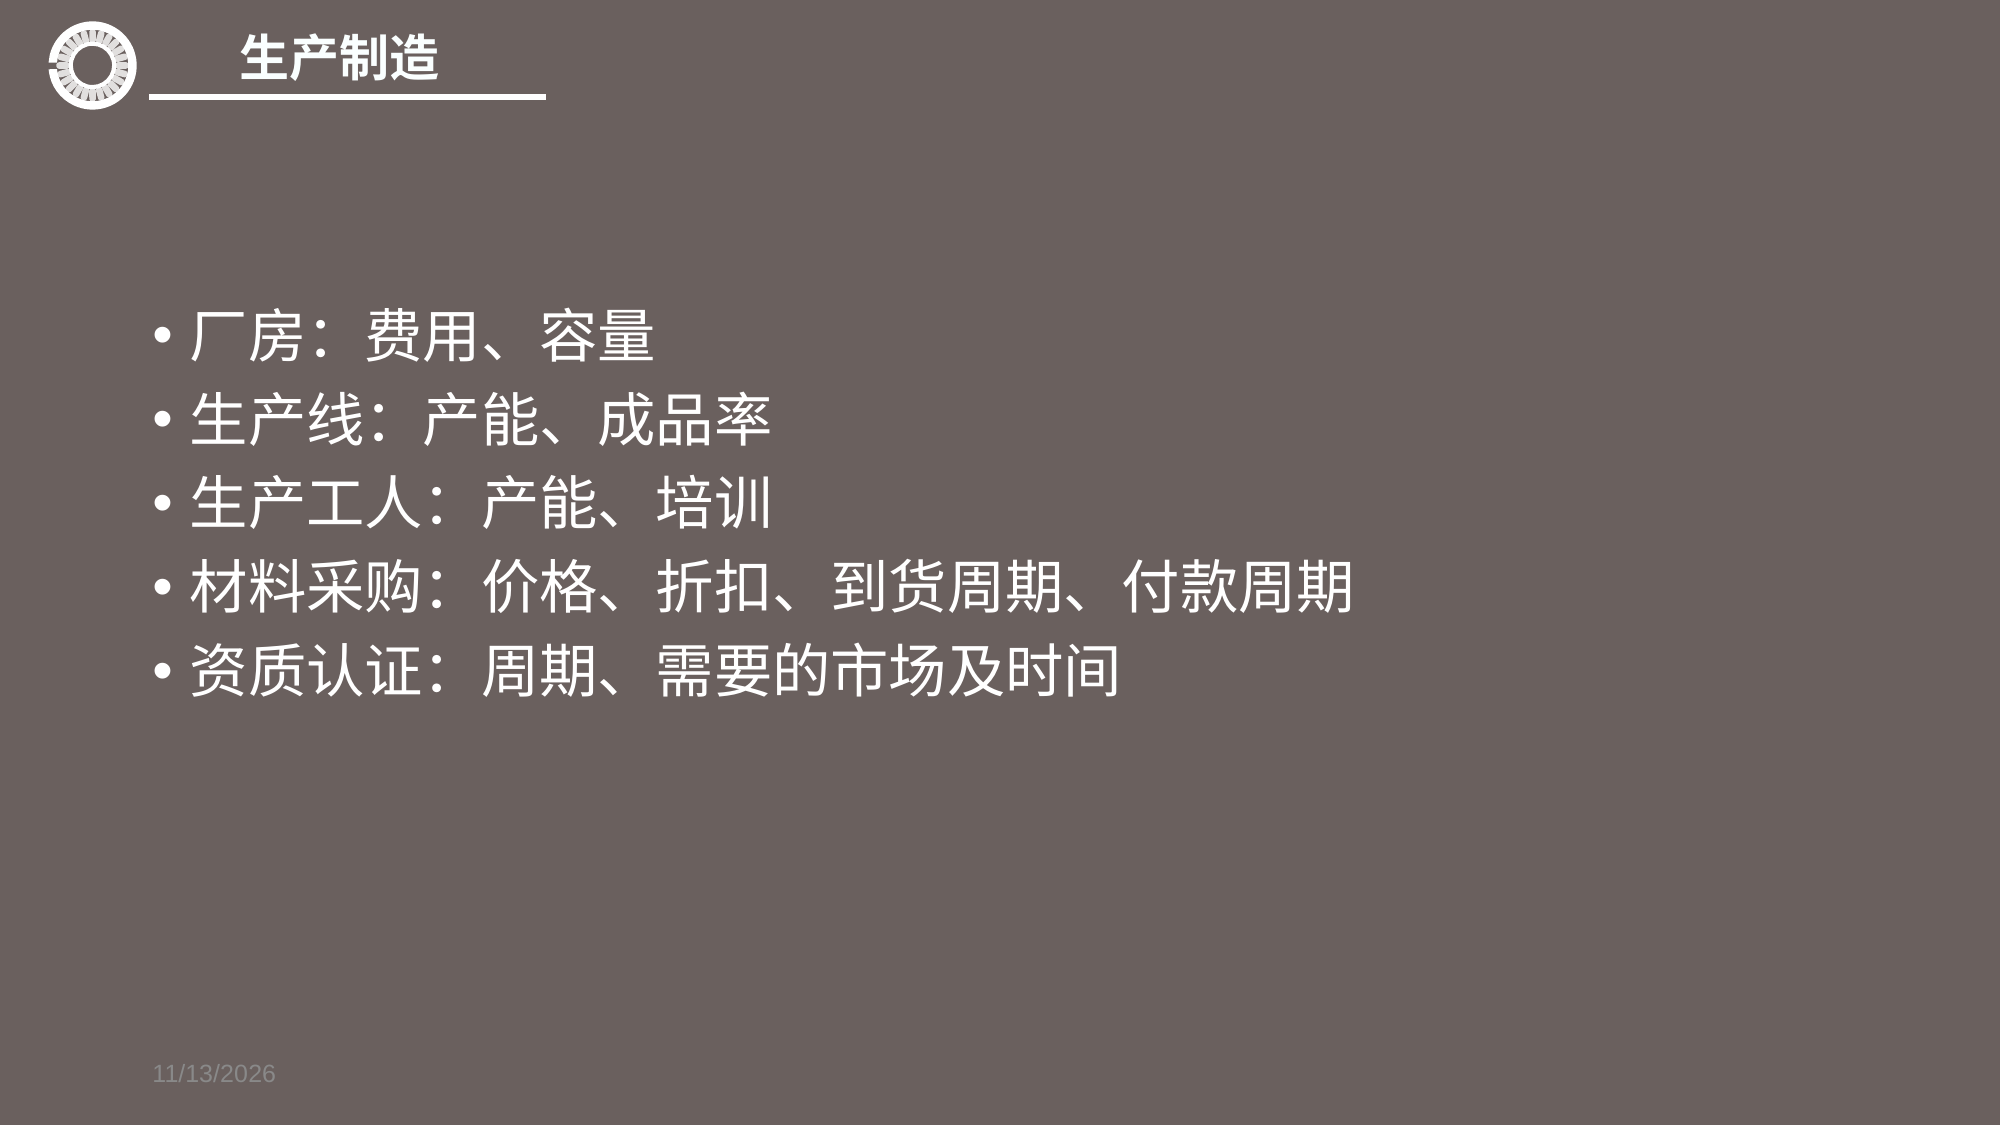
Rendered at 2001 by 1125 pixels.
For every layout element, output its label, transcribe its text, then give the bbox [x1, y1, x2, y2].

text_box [48, 21, 137, 110]
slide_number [137, 1042, 588, 1103]
list 厂房：费用、容量 生产线：产能、成品率 生产工人：产能、培训 材料采购：价格、折扣、到货周期、付款周期 资质认证：周期、需要的市场及时间 [137, 299, 1863, 1014]
text_box 生产制造 [142, 31, 564, 89]
